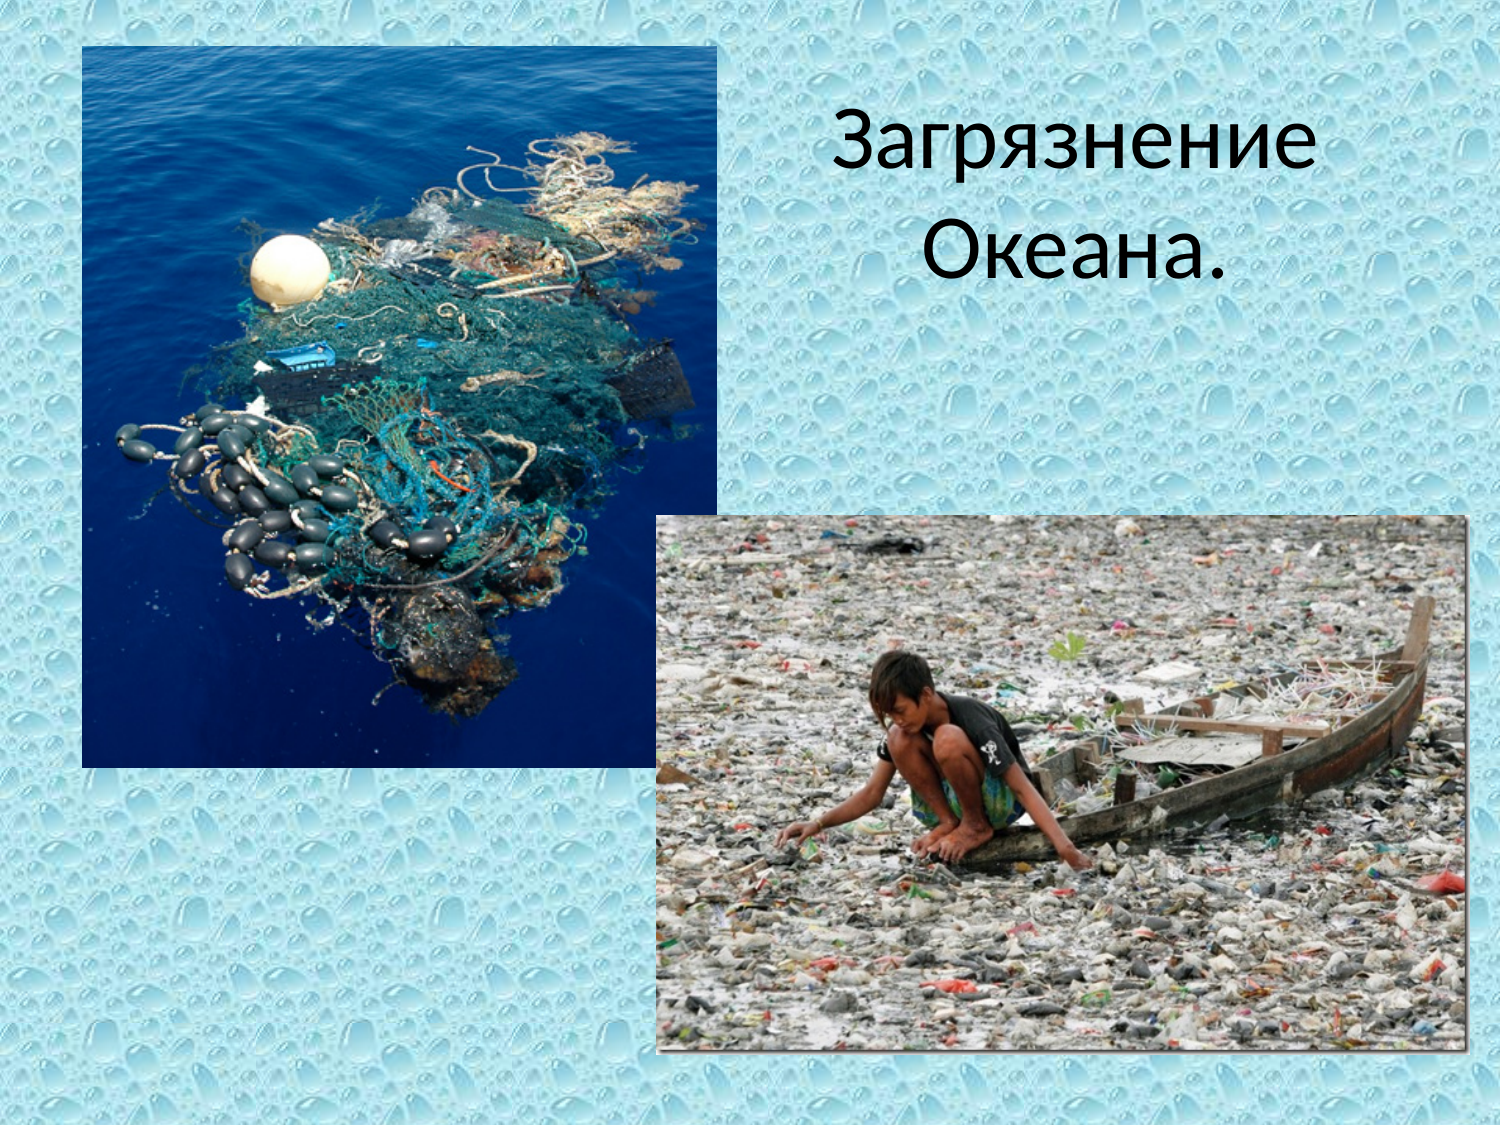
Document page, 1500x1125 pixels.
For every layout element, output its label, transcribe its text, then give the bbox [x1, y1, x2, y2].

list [655, 515, 1470, 1055]
title Загрязнение Океана. [726, 45, 1425, 329]
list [81, 46, 717, 768]
picture [0, 0, 1500, 1125]
